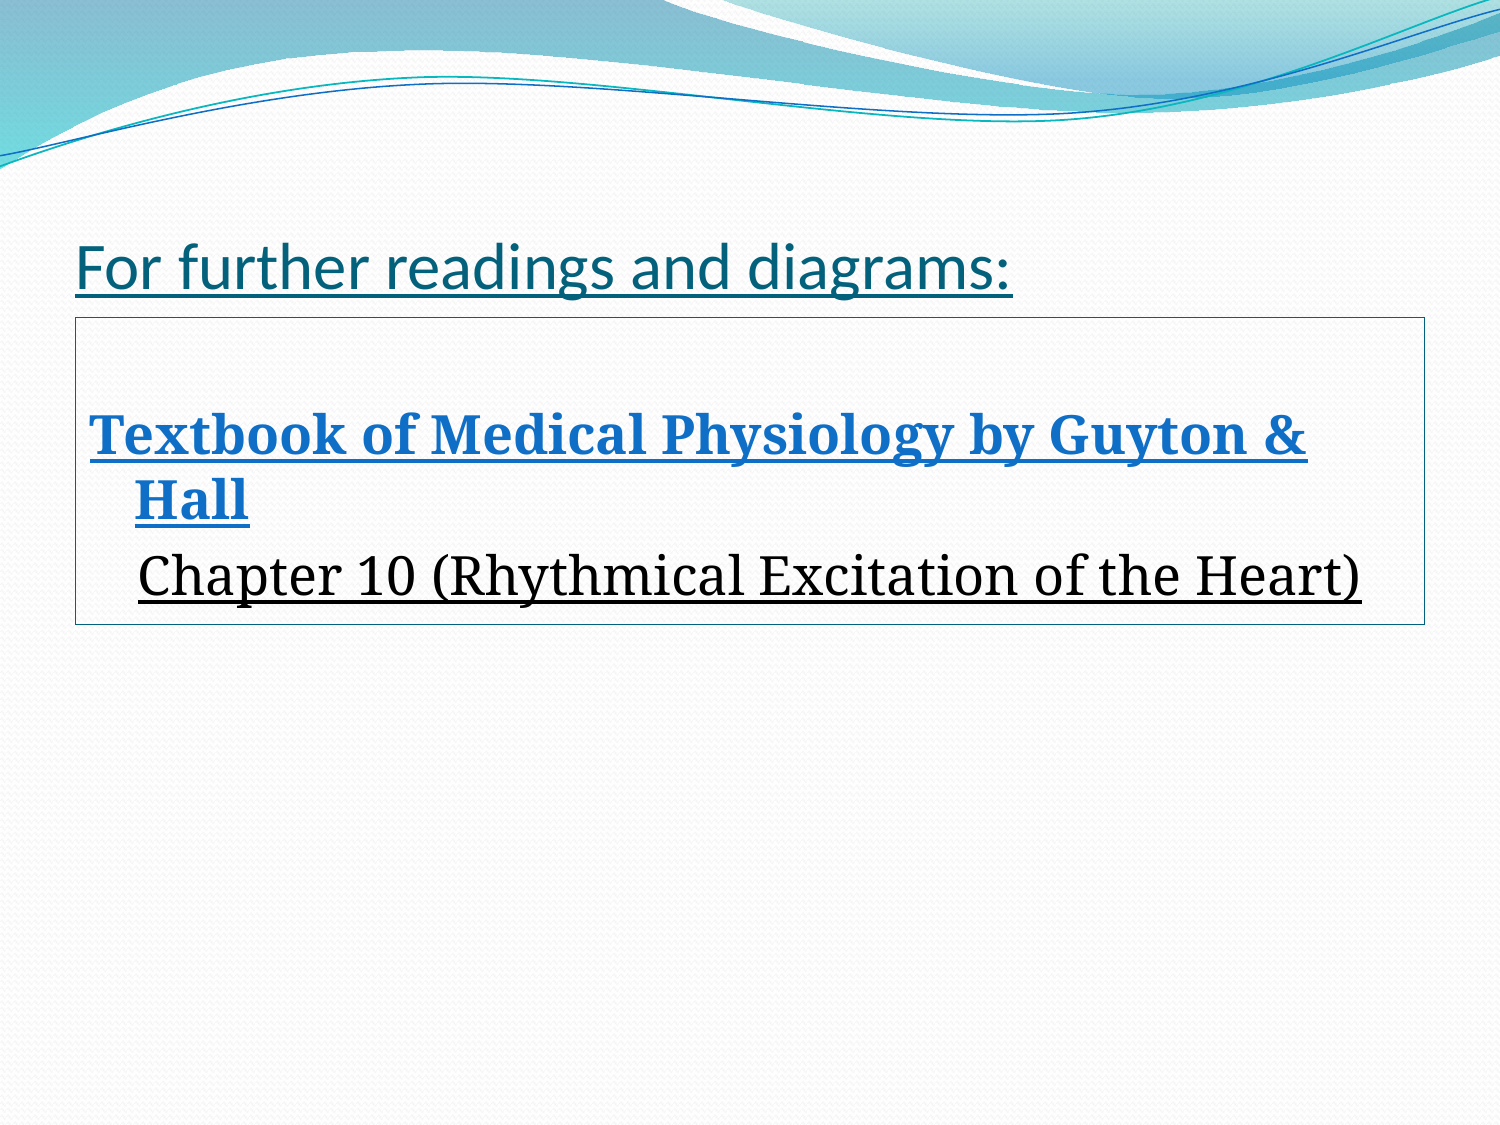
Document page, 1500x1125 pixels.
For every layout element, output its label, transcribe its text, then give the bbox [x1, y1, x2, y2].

list Textbook of Medical Physiology by Guyton & Hall Chapter 10 (Rhythmical Excitation of the Heart) [75, 317, 1425, 625]
title For further readings and diagrams: [75, 115, 1425, 303]
